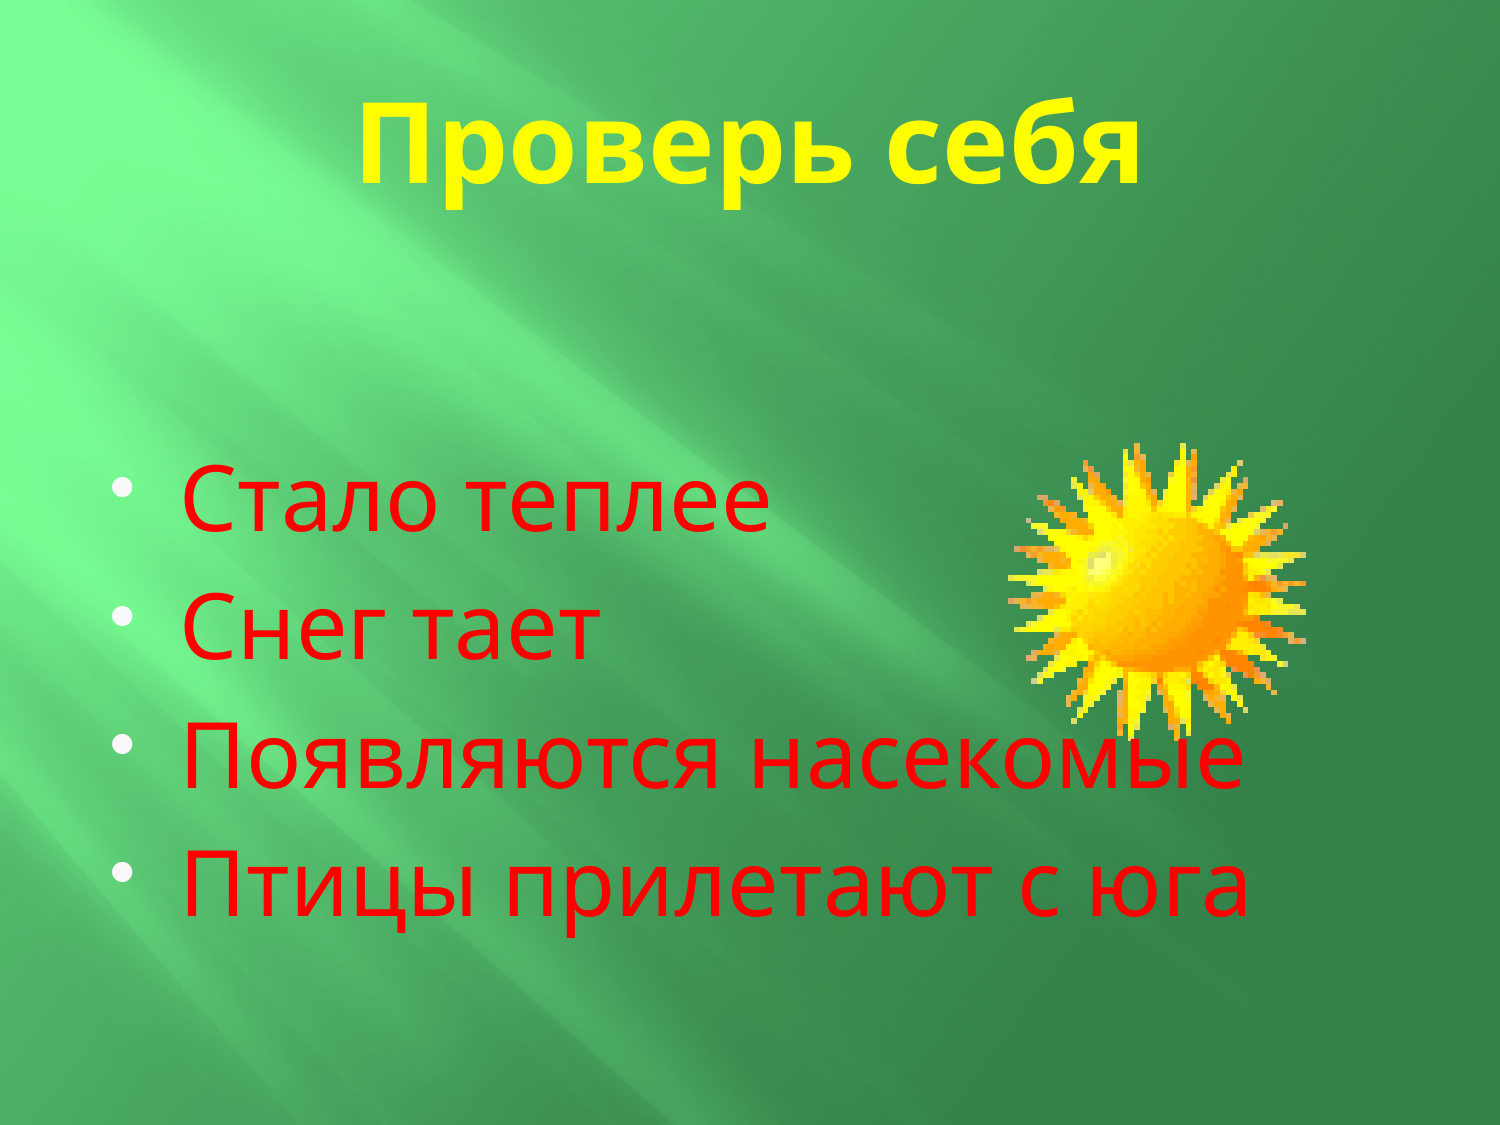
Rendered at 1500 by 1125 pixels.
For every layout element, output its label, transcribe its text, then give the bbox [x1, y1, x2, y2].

title Проверь себя [75, 45, 1425, 233]
picture [985, 432, 1330, 759]
list Стало теплее Снег тает Появляются насекомые Птицы прилетают с юга [75, 262, 1425, 1035]
